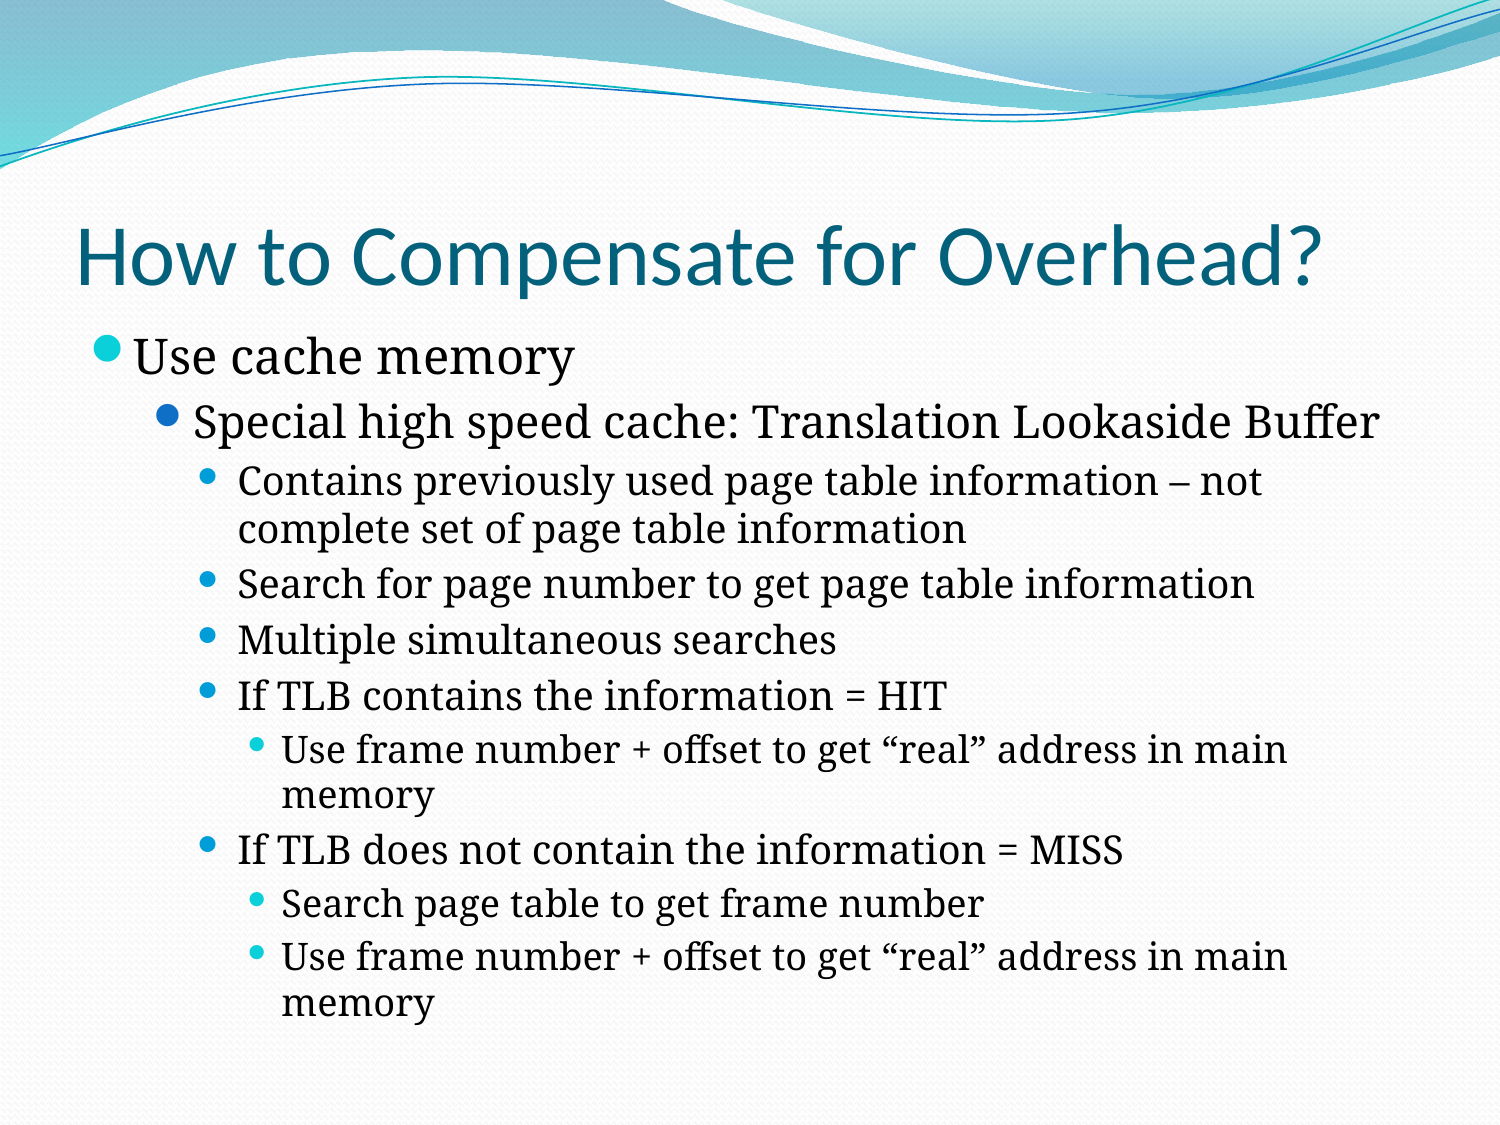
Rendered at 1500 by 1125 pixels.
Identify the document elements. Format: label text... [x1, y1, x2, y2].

title How to Compensate for Overhead? [75, 115, 1425, 303]
list Use cache memory Special high speed cache: Translation Lookaside Buffer Contains previously used page table information – not complete set of page table information Search for page number to get page table information Multiple simultaneous searches If TLB contains the information = HIT Use frame number + offset to get “real” address in main memory If TLB does not contain the information = MISS Search page table to get frame number Use frame number + offset to get “real” address in main memory [75, 317, 1425, 1038]
